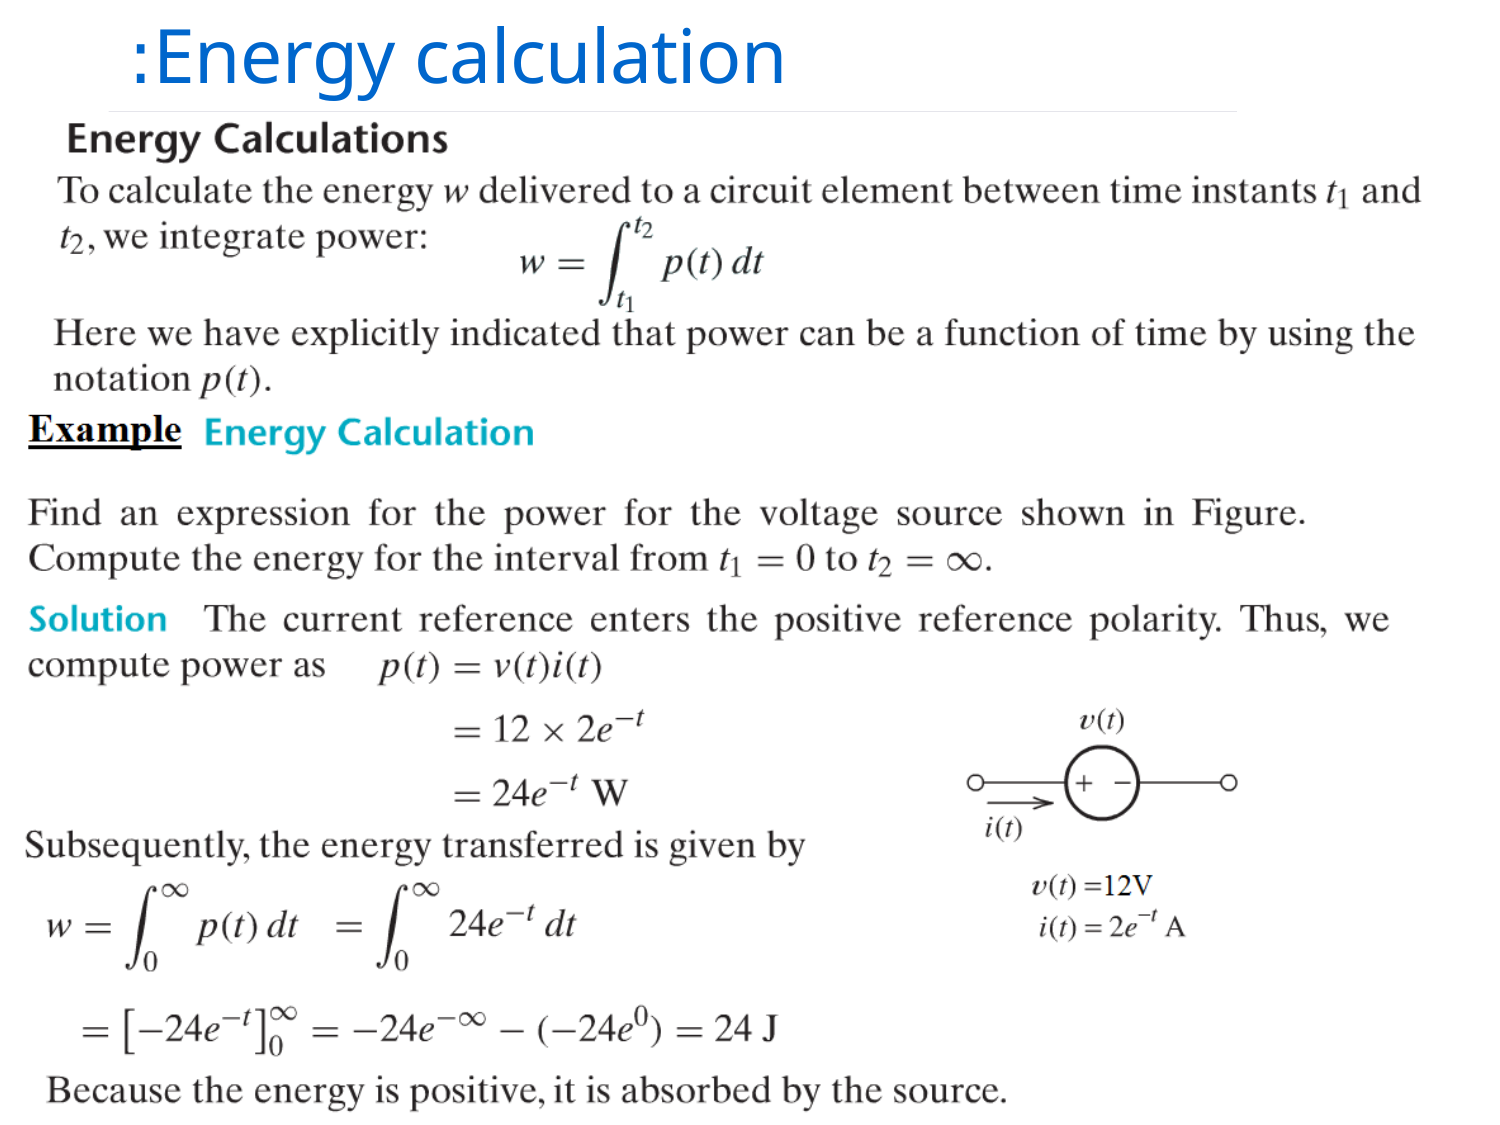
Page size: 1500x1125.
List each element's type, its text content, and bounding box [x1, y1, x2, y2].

title Energy calculation: [128, 8, 1372, 97]
picture [17, 112, 1434, 1125]
